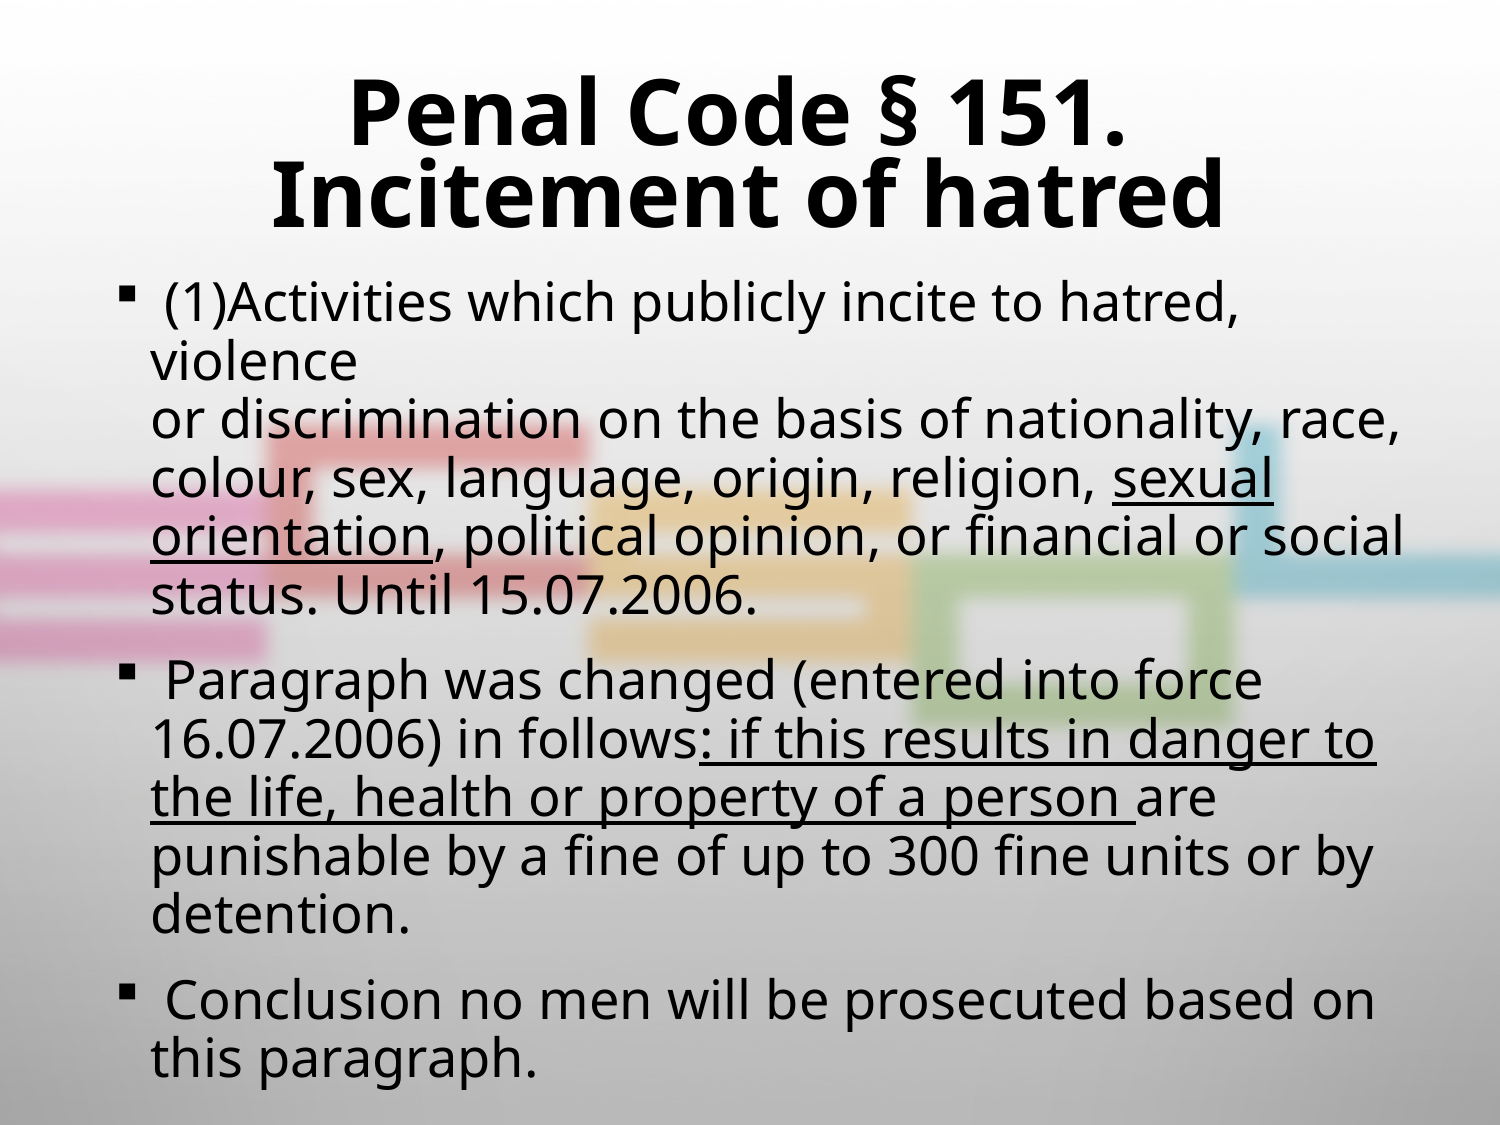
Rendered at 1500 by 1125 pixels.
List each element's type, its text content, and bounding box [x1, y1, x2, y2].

picture [0, 0, 1500, 1125]
text_box (1)Activities which publicly incite to hatred, violence or discrimination on the basis of nationality, race, colour, sex, language, origin, religion, sexual orientation, political opinion, or financial or social status. Until 15.07.2006. Paragraph was changed (entered into force 16.07.2006) in follows: if this results in danger to the life, health or property of a person are punishable by a fine of up to 300 fine units or by detention. Conclusion no men will be prosecuted based on this paragraph. [100, 256, 1424, 1097]
text_box Penal Code § 151. Incitement of hatred [74, 67, 1425, 256]
